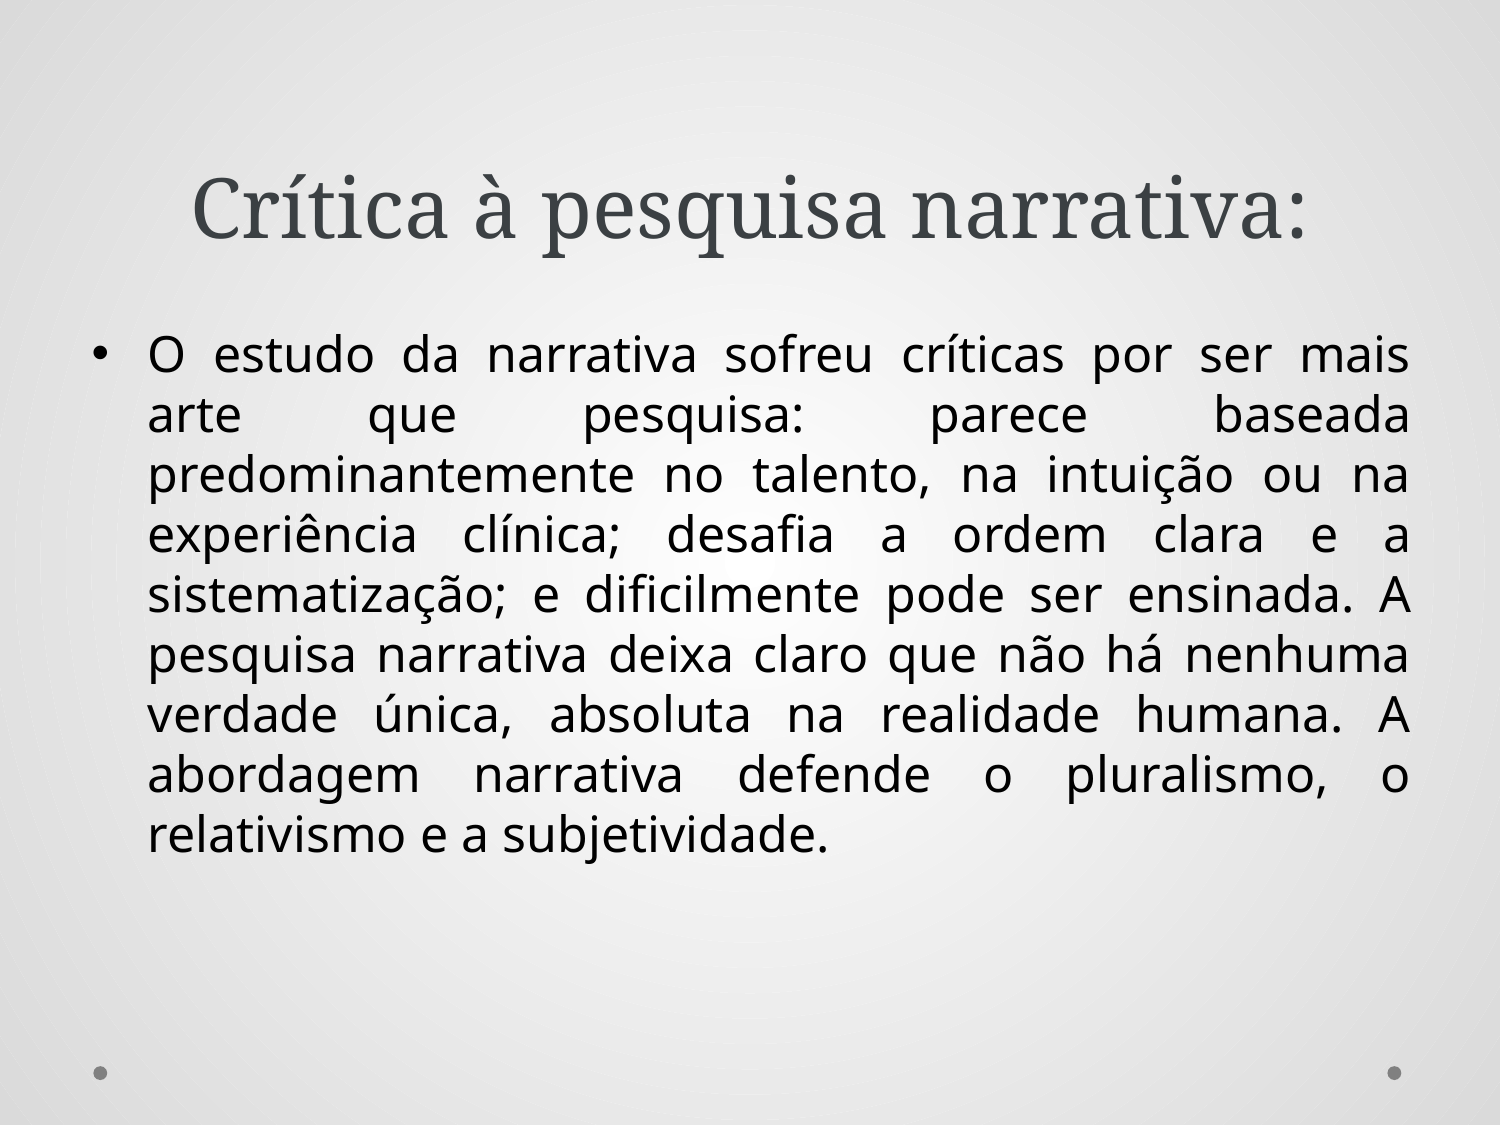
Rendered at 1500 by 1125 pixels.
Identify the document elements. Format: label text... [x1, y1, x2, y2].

title Crítica à pesquisa narrativa: [75, 0, 1425, 263]
list O estudo da narrativa sofreu críticas por ser mais arte que pesquisa: parece baseada predominantemente no talento, na intuição ou na experiência clínica; desafia a ordem clara e a sistematização; e dificilmente pode ser ensinada. A pesquisa narrativa deixa claro que não há nenhuma verdade única, absoluta na realidade humana. A abordagem narrativa defende o pluralismo, o relativismo e a subjetividade. [76, 314, 1427, 1057]
